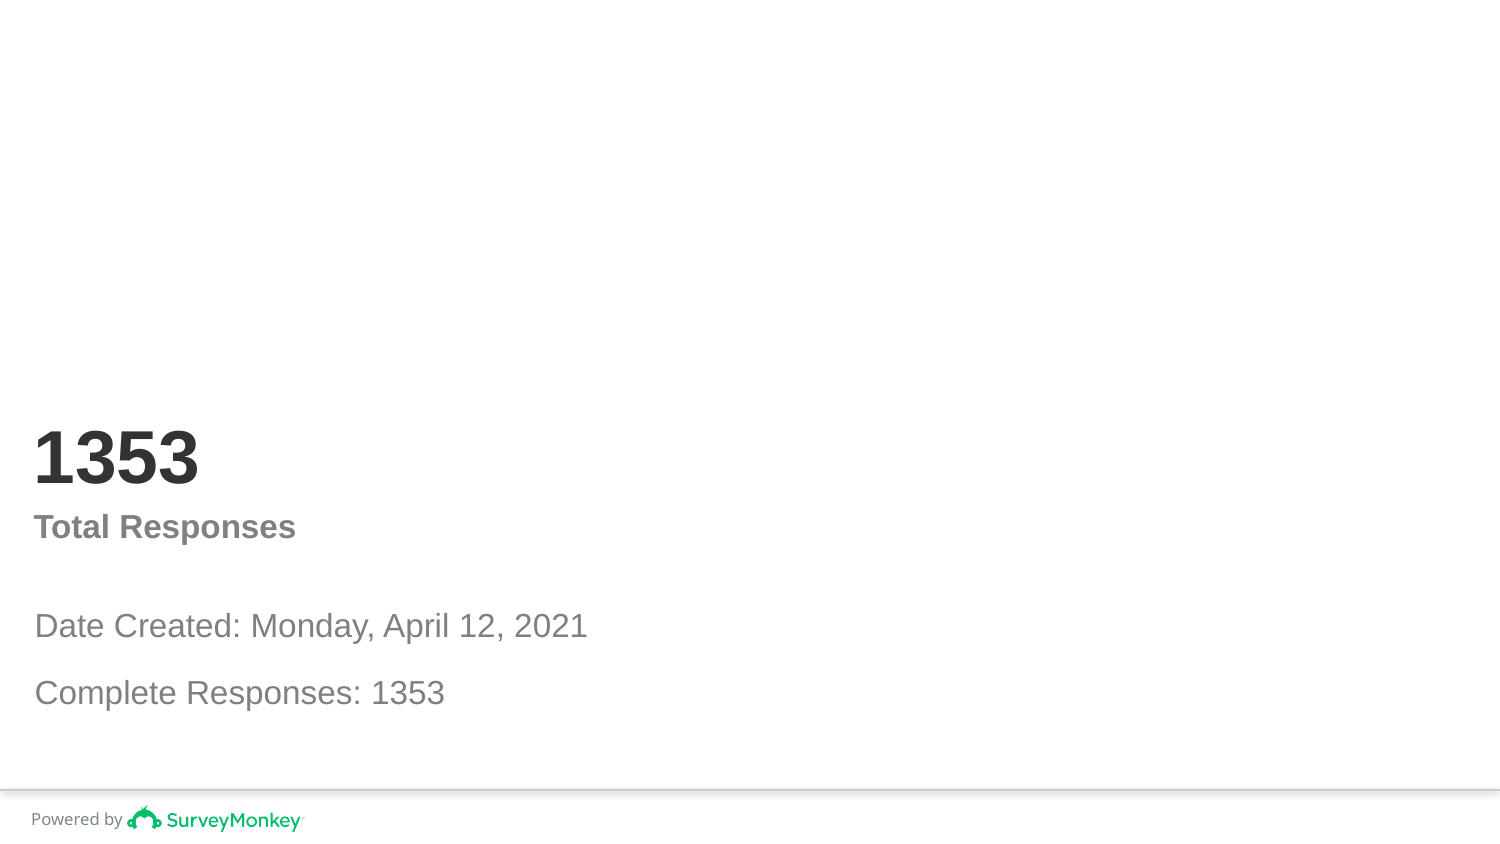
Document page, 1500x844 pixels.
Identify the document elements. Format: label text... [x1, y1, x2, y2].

title 1353 [33, 382, 1384, 524]
picture [116, 794, 316, 843]
list Complete Responses: 1353 [34, 664, 786, 722]
list Date Created: Monday, April 12, 2021 [34, 596, 786, 655]
list Total Responses [33, 497, 667, 544]
